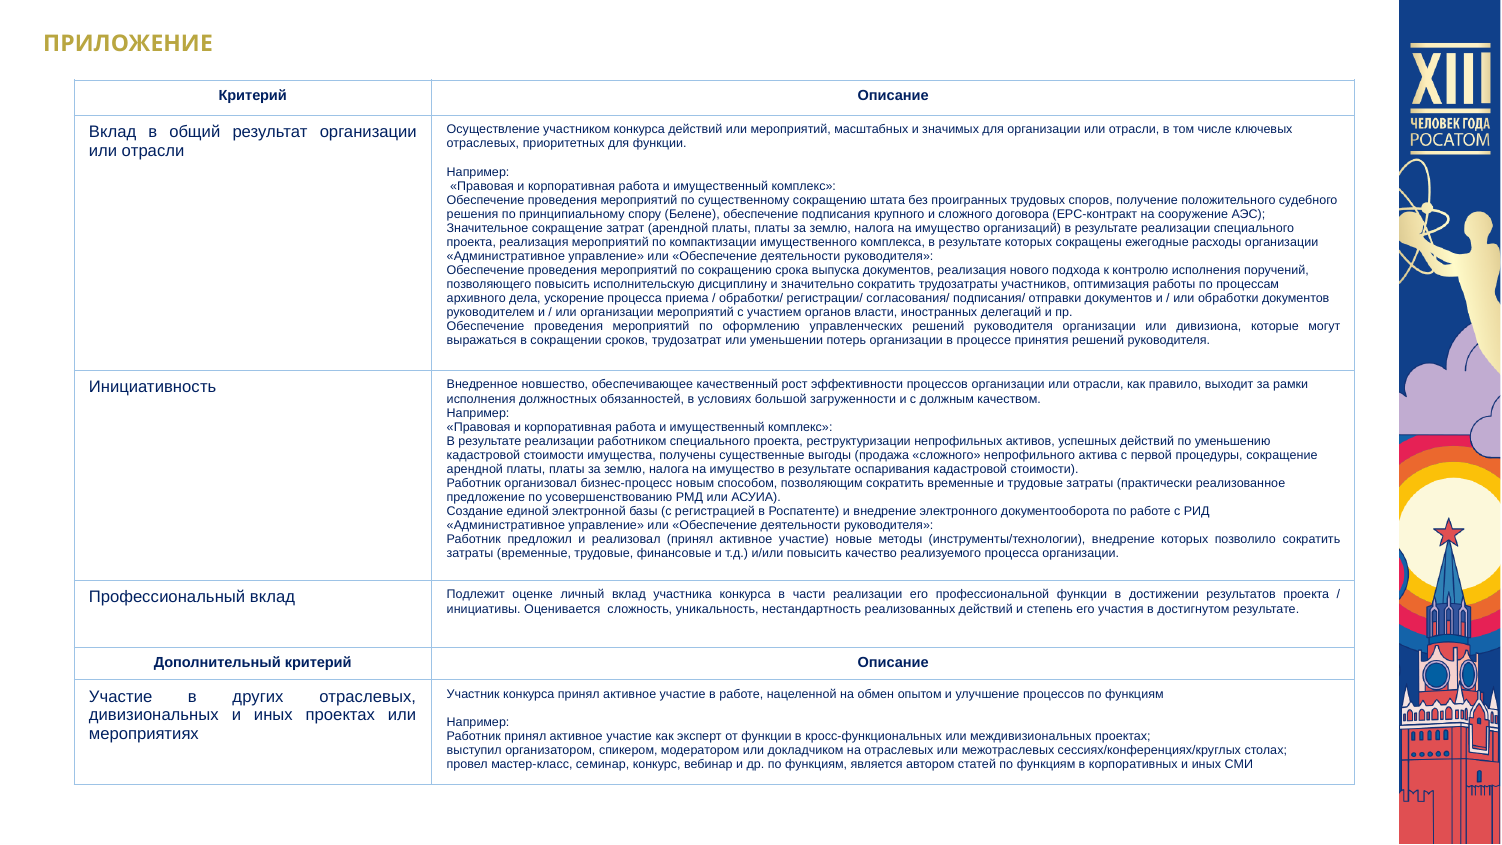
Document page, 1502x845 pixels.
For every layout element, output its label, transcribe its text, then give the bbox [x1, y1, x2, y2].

table_header Критерий [75, 81, 431, 115]
table_cell Внедренное новшество, обеспечивающее качественный рост эффективности процессов организации или отрасли, как правило, выходит за рамки исполнения должностных обязанностей, в условиях большой загруженности и с должным качеством. Например: «Правовая и корпоративная работа и имущественный комплекс»: В результате реализации работником специального проекта, реструктуризации непрофильных активов, успешных действий по уменьшению кадастровой стоимости имущества, получены существенные выгоды (продажа «сложного» непрофильного актива с первой процедуры, сокращение арендной платы, платы за землю, налога на имущество в результате оспаривания кадастровой стоимости). Работник организовал бизнес-процесс новым способом, позволяющим сократить временные и трудовые затраты (практически реализованное предложение по усовершенствованию РМД или АСУИА). Создание единой электронной базы (с регистрацией в Роспатенте) и внедрение электронного документооборота по работе с РИД «Административное управление» или «Обеспечение деятельности руководителя»: Работник предложил и реализовал (принял активное участие) новые методы (инструменты/технологии), внедрение которых позволило сократить затраты (временные, трудовые, финансовые и т.д.) и/или повысить качество реализуемого процесса организации. [432, 371, 1354, 580]
table_cell Инициативность [75, 371, 431, 580]
table_cell Дополнительный критерий [75, 648, 431, 679]
table_cell Описание [432, 648, 1354, 679]
table_cell Участие в других отраслевых, дивизиональных и иных проектах или мероприятиях [75, 680, 431, 784]
table_cell Участник конкурса принял активное участие в работе, нацеленной на обмен опытом и улучшение процессов по функциям Например: Работник принял активное участие как эксперт от функции в кросс-функциональных или междивизиональных проектах; выступил организатором, спикером, модератором или докладчиком на отраслевых или межотраслевых сессиях/конференциях/круглых столах; провел мастер-класс, семинар, конкурс, вебинар и др. по функциям, является автором статей по функциям в корпоративных и иных СМИ [432, 680, 1354, 784]
text_box ПРИЛОЖЕНИЕ [28, 21, 1401, 64]
table_header Описание [432, 81, 1354, 115]
table_cell Профессиональный вклад [75, 581, 431, 647]
table_cell Осуществление участником конкурса действий или мероприятий, масштабных и значимых для организации или отрасли, в том числе ключевых отраслевых, приоритетных для функции. Например: «Правовая и корпоративная работа и имущественный комплекс»: Обеспечение проведения мероприятий по существенному сокращению штата без проигранных трудовых споров, получение положительного судебного решения по принципиальному спору (Белене), обеспечение подписания крупного и сложного договора (ЕРС-контракт на сооружение АЭС); Значительное сокращение затрат (арендной платы, платы за землю, налога на имущество организаций) в результате реализации специального проекта, реализация мероприятий по компактизации имущественного комплекса, в результате которых сокращены ежегодные расходы организации «Административное управление» или «Обеспечение деятельности руководителя»: Обеспечение проведения мероприятий по сокращению срока выпуска документов, реализация нового подхода к контролю исполнения поручений, позволяющего повысить исполнительскую дисциплину и значительно сократить трудозатраты участников, оптимизация работы по процессам архивного дела, ускорение процесса приема / обработки/ регистрации/ согласования/ подписания/ отправки документов и / или обработки документов руководителем и / или организации мероприятий с участием органов власти, иностранных делегаций и пр. Обеспечение проведения мероприятий по оформлению управленческих решений руководителя организации или дивизиона, которые могут выражаться в сокращении сроков, трудозатрат или уменьшении потерь организации в процессе принятия решений руководителя. [432, 116, 1354, 370]
picture [0, 0, 1501, 844]
table_cell Подлежит оценке личный вклад участника конкурса в части реализации его профессиональной функции в достижении результатов проекта / инициативы. Оценивается сложность, уникальность, нестандартность реализованных действий и степень его участия в достигнутом результате. [432, 581, 1354, 647]
table_cell Вклад в общий результат организации или отрасли [75, 116, 431, 370]
